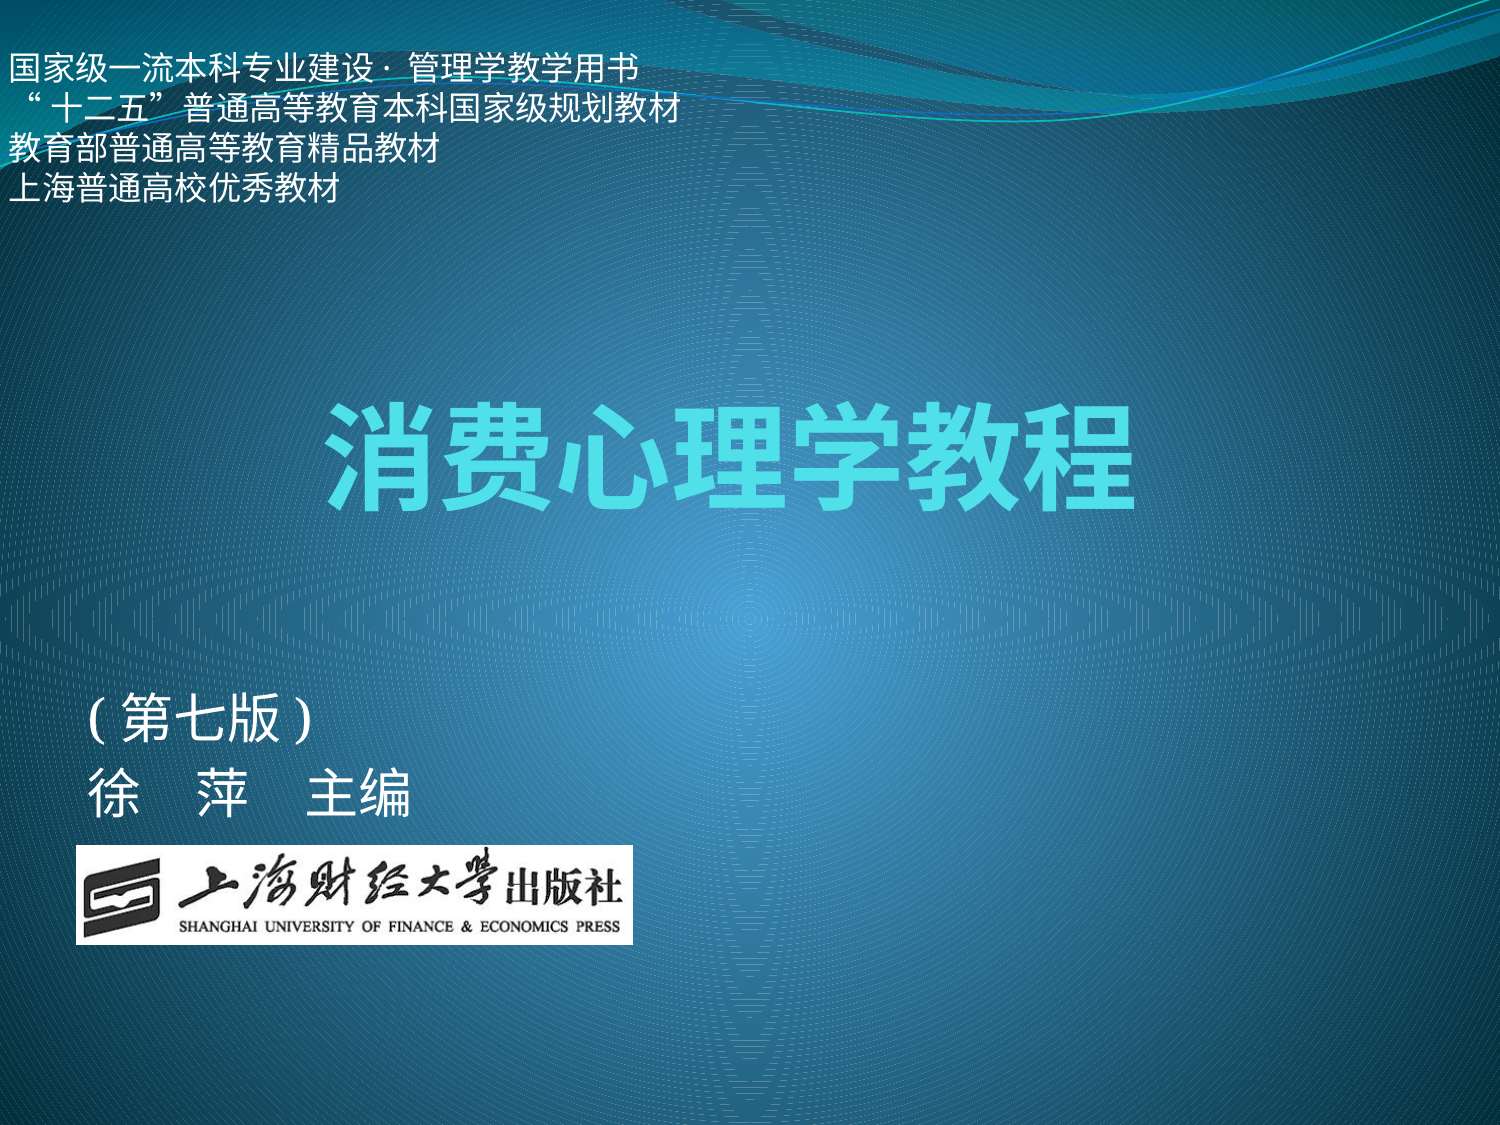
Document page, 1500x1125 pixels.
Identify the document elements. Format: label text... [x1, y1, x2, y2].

title 消费心理学教程 [87, 224, 1376, 525]
text_box 国家级一流本科专业建设· 管理学教学用书 “十二五”普通高等教育本科国家级规划教材 教育部普通高等教育精品教材 上海普通高校优秀教材 [0, 0, 750, 234]
picture [76, 845, 634, 946]
subtitle (第七版) 徐 萍 主编 [87, 676, 1376, 965]
